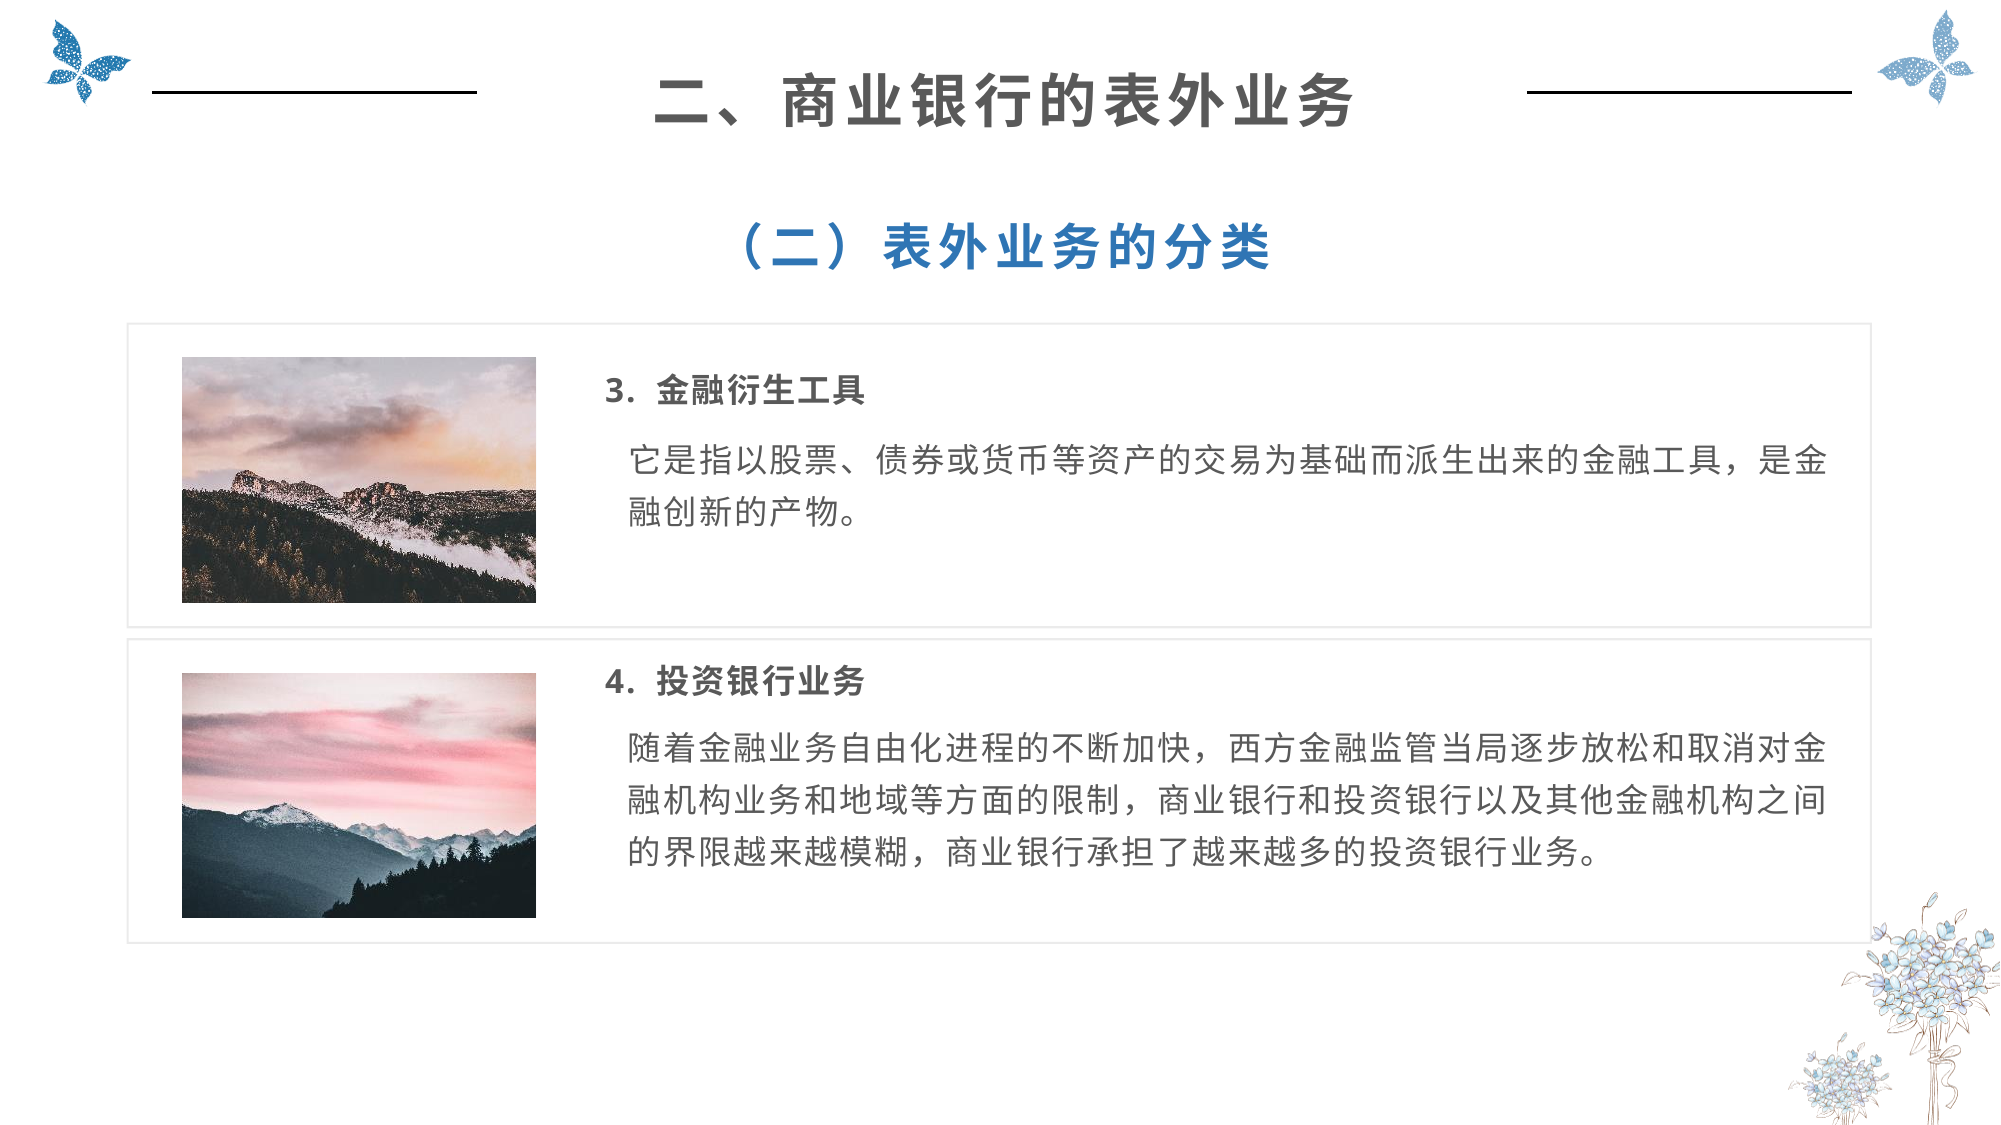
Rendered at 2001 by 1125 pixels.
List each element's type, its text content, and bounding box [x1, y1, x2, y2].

picture [181, 357, 537, 603]
text_box 它是指以股票、债券或货币等资产的交易为基础而派生出来的金融工具，是金 融创新的产物。 [613, 420, 1852, 539]
picture [181, 673, 537, 918]
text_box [151, 55, 1852, 142]
text_box [127, 323, 1872, 628]
text_box 4. 投资银行业务 [590, 653, 1829, 708]
text_box 3. 金融衍生工具 [590, 361, 1829, 417]
text_box 随着金融业务自由化进程的不断加快，西方金融监管当局逐步放松和取消对金 融机构业务和地域等方面的限制，商业银行和投资银行以及其他金融机构之间的界限越来越模糊，商业银行承担了越来越多的投资银行业务。 [613, 708, 1852, 879]
picture [1788, 892, 2000, 1125]
text_box （二）表外业务的分类 [698, 208, 1286, 284]
text_box [127, 638, 1872, 944]
